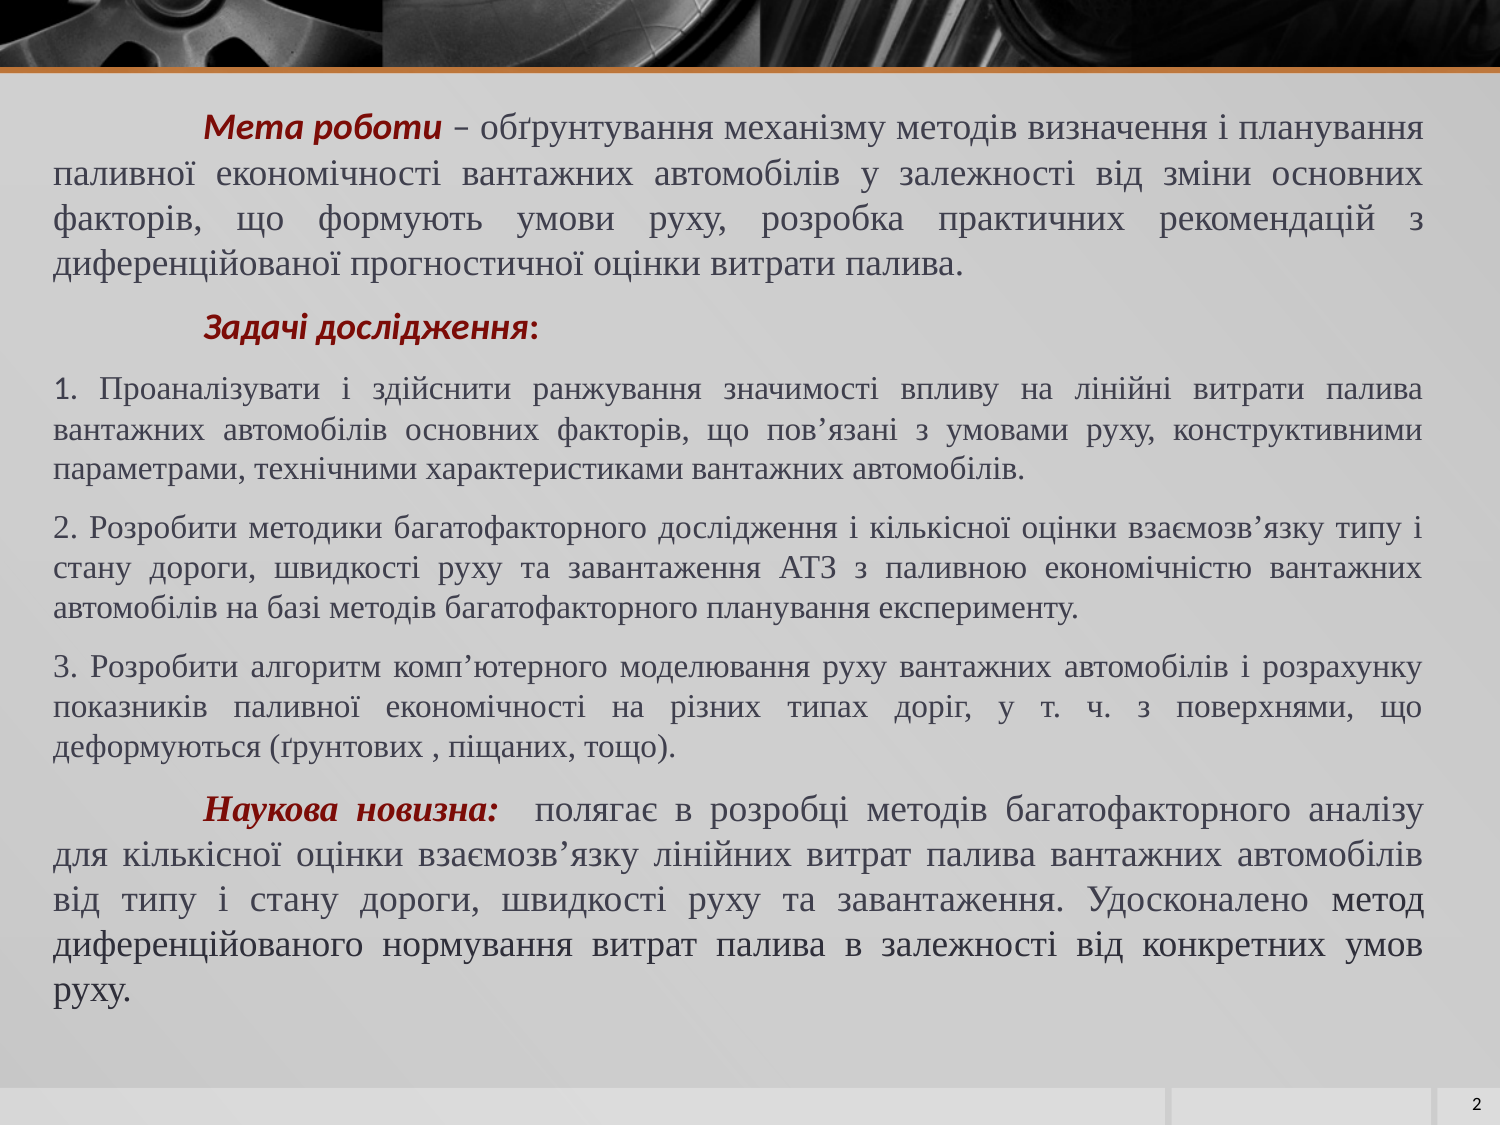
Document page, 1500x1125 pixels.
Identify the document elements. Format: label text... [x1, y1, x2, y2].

picture [0, 0, 1500, 67]
slide_number 2 [1434, 1084, 1497, 1122]
list Мета роботи – обґрунтування механізму методів визначення і планування паливної економічності вантажних автомобілів у залежності від зміни основних факторів, що формують умови руху, розробка практичних рекомендацій з диференційованої прогностичної оцінки витрати палива. Задачі дослідження: 1. Проаналізувати і здійснити ранжування значимості впливу на лінійні витрати палива вантажних автомобілів основних факторів, що пов’язані з умовами руху, конструктивними параметрами, технічними характеристиками вантажних автомобілів. 2. Розробити методики багатофакторного дослідження і кількісної оцінки взаємозв’язку типу і стану дороги, швидкості руху та завантаження АТЗ з паливною економічністю вантажних автомобілів на базі методів багатофакторного планування експерименту. 3. Розробити алгоритм комп’ютерного моделювання руху вантажних автомобілів і розрахунку показників паливної економічності на різних типах доріг, у т. ч. з поверхнями, що деформуються (ґрунтових , піщаних, тощо). Наукова новизна: полягає в розробці методів багатофакторного аналізу для кількісної оцінки взаємозв’язку лінійних витрат палива вантажних автомобілів від типу і стану дороги, швидкості руху та завантаження. Удосконалено метод диференційованого нормування витрат палива в залежності від конкретних умов руху. [53, 90, 1425, 1083]
